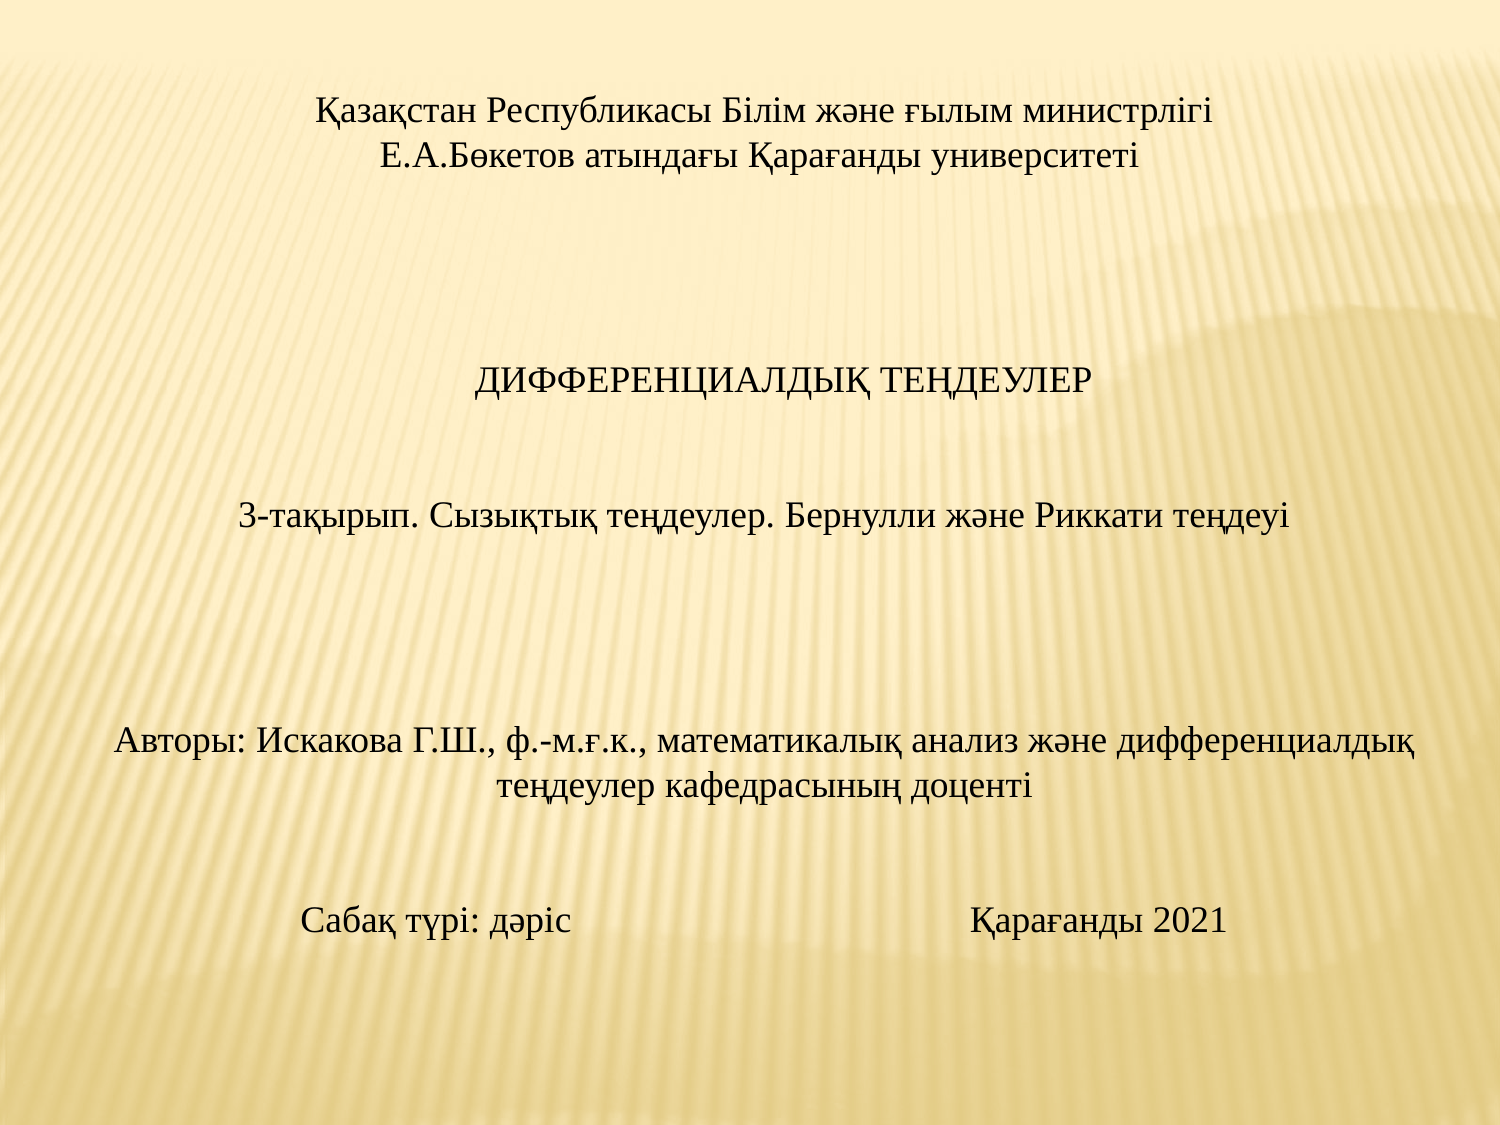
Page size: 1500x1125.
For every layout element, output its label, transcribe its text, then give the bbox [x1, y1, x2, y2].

text_box Қазақстан Республикасы Білім және ғылым министрлігі Е.А.Бөкетов атындағы Қарағанды университеті ДИФФЕРЕНЦИАЛДЫҚ ТЕҢДЕУЛЕР 3-тақырып. Сызықтық теңдеулер. Бернулли және Риккати теңдеуі Авторы: Искакова Г.Ш., ф.-м.ғ.к., математикалық анализ және дифференциалдық теңдеулер кафедрасының доценті Сабақ түрі: дәріс Қарағанды 2021 [53, 78, 1477, 948]
